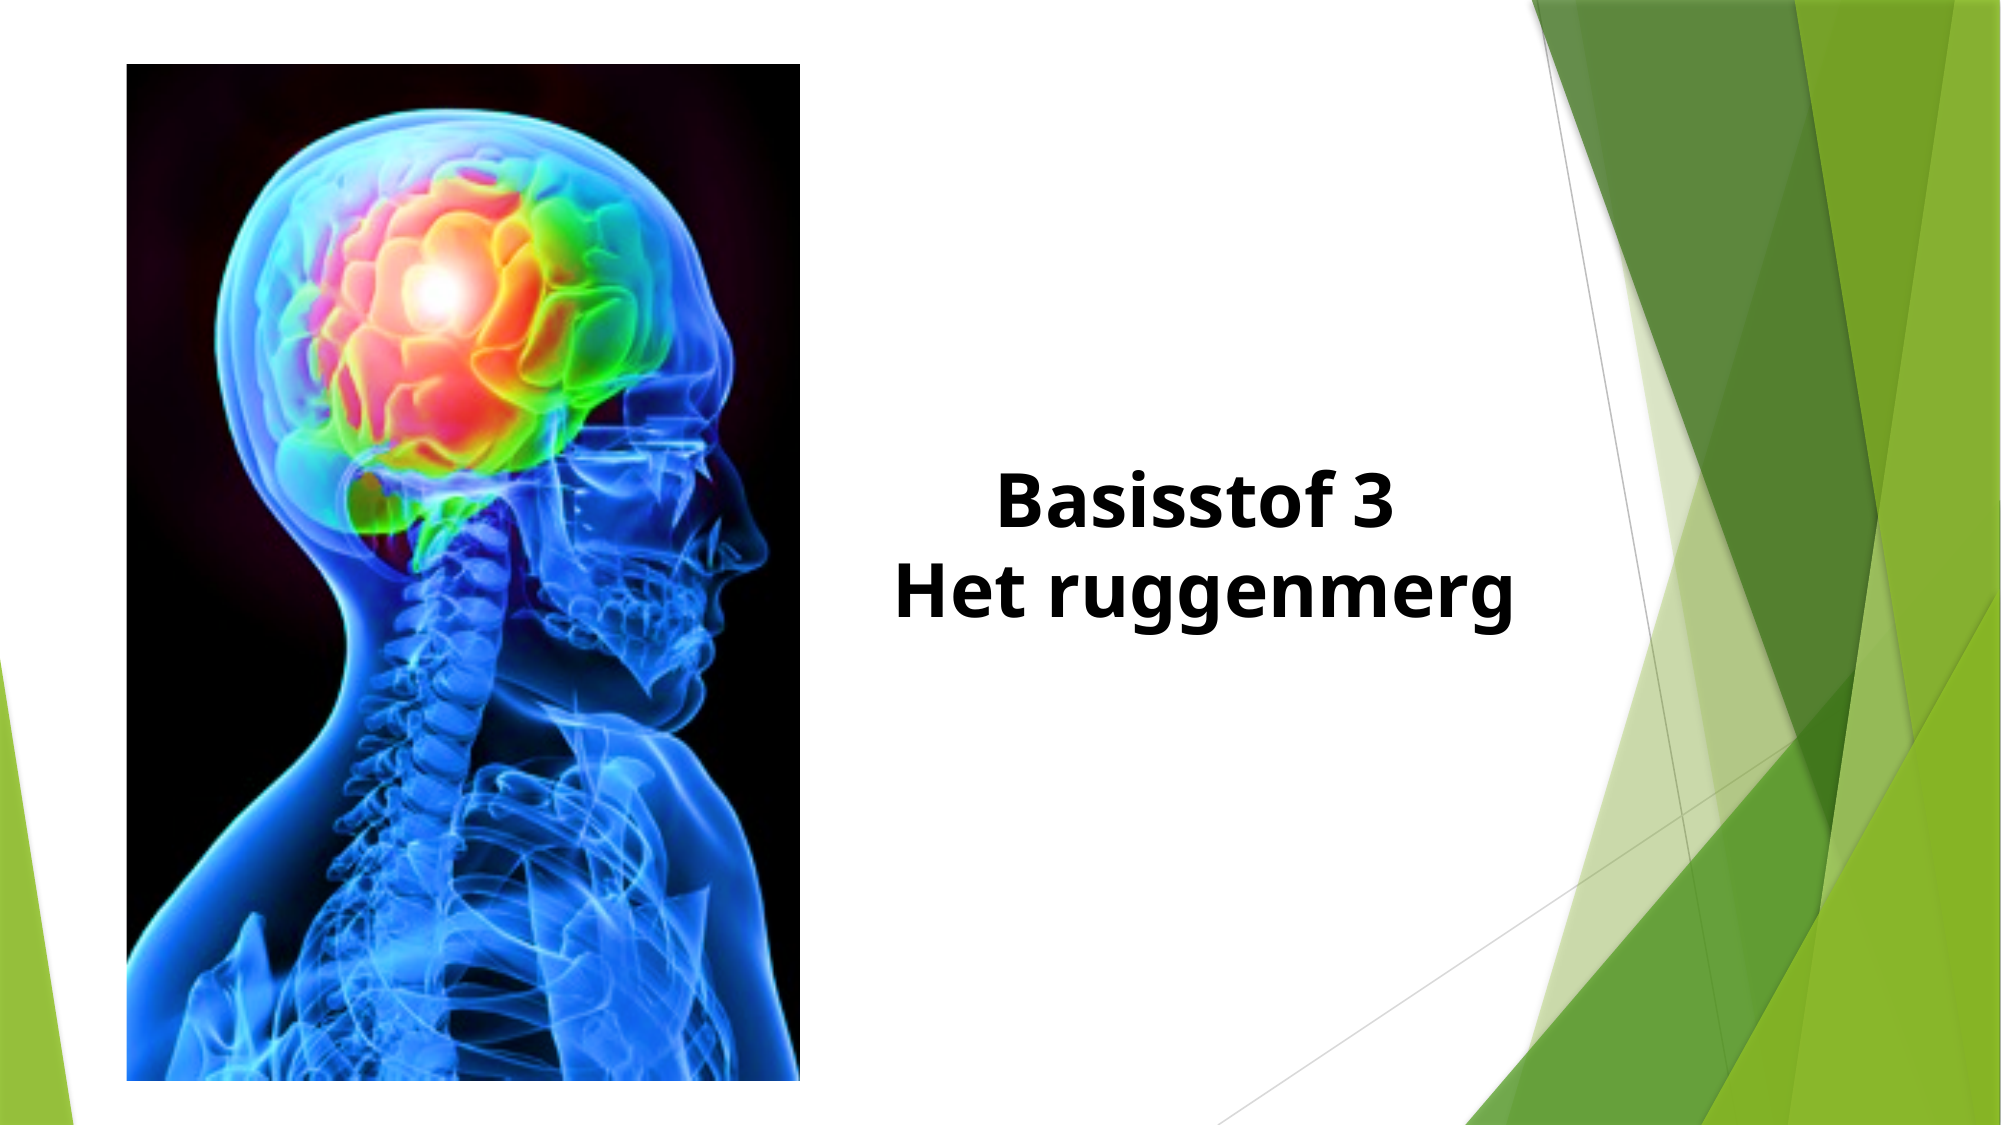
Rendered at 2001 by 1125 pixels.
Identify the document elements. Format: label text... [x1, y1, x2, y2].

picture [126, 63, 801, 1082]
text_box Boek 5 thema 1 [1023, 7, 1591, 82]
text_box Basisstof 3 Het ruggenmerg [845, 422, 1565, 664]
